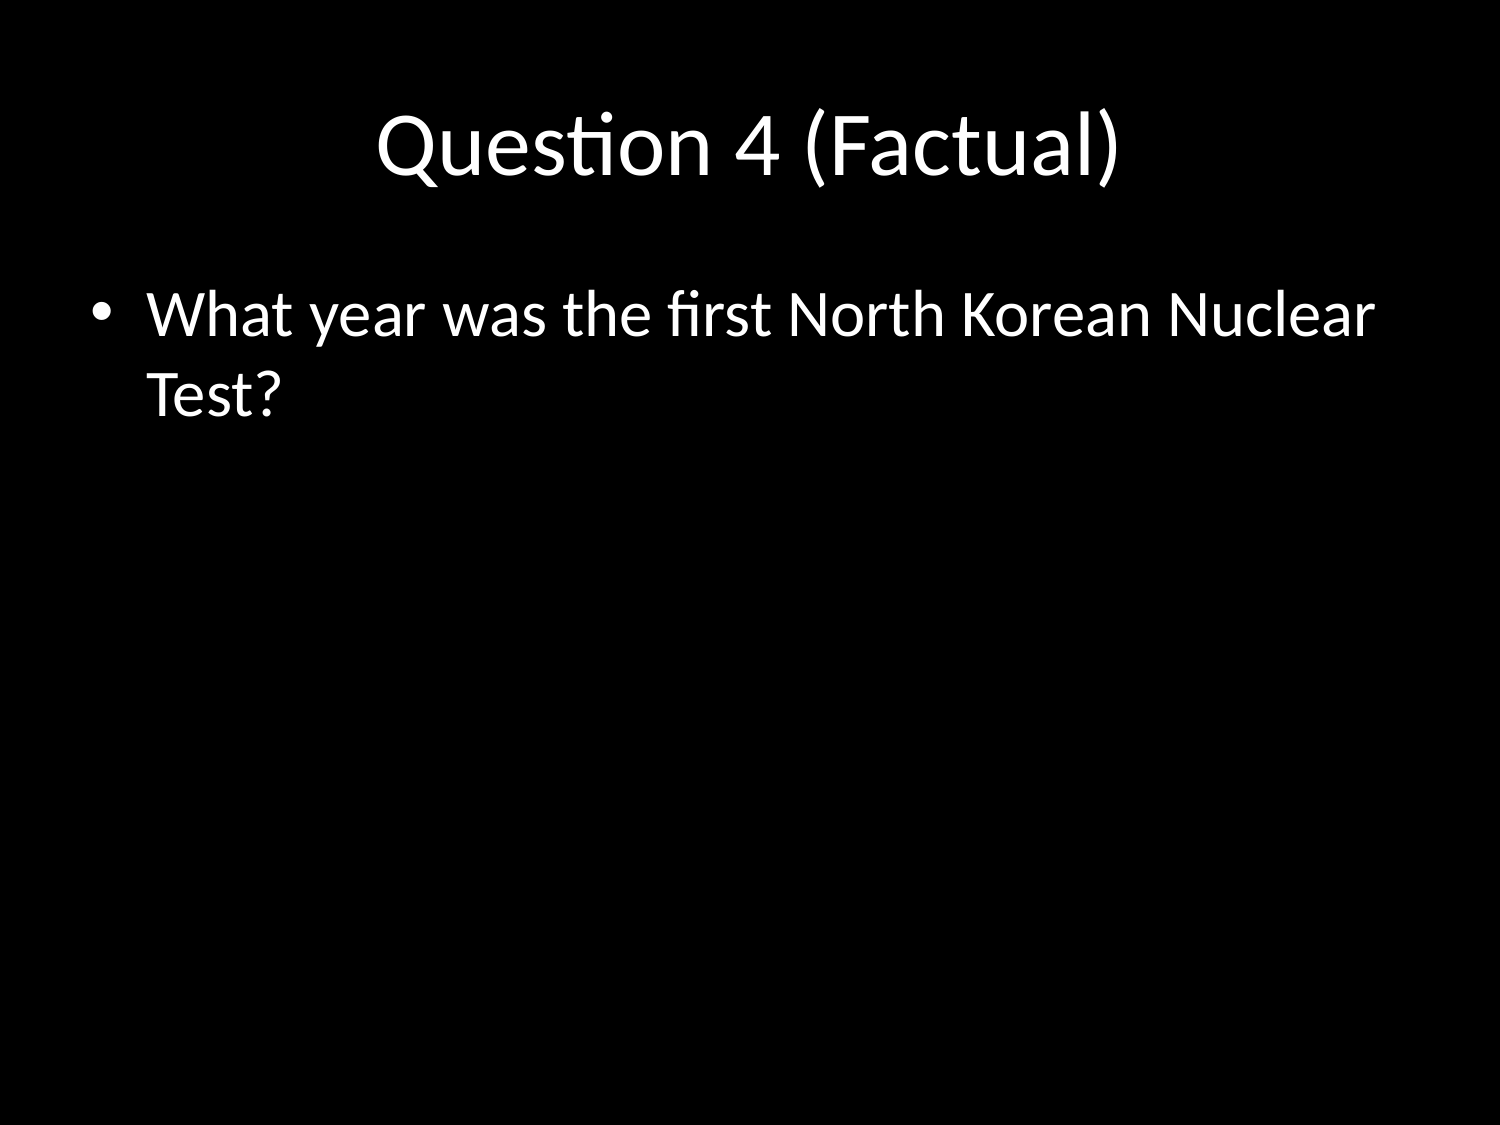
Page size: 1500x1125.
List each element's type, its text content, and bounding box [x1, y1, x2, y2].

title Question 4 (Factual) [75, 45, 1425, 233]
list What year was the first North Korean Nuclear Test? [75, 262, 1425, 1005]
